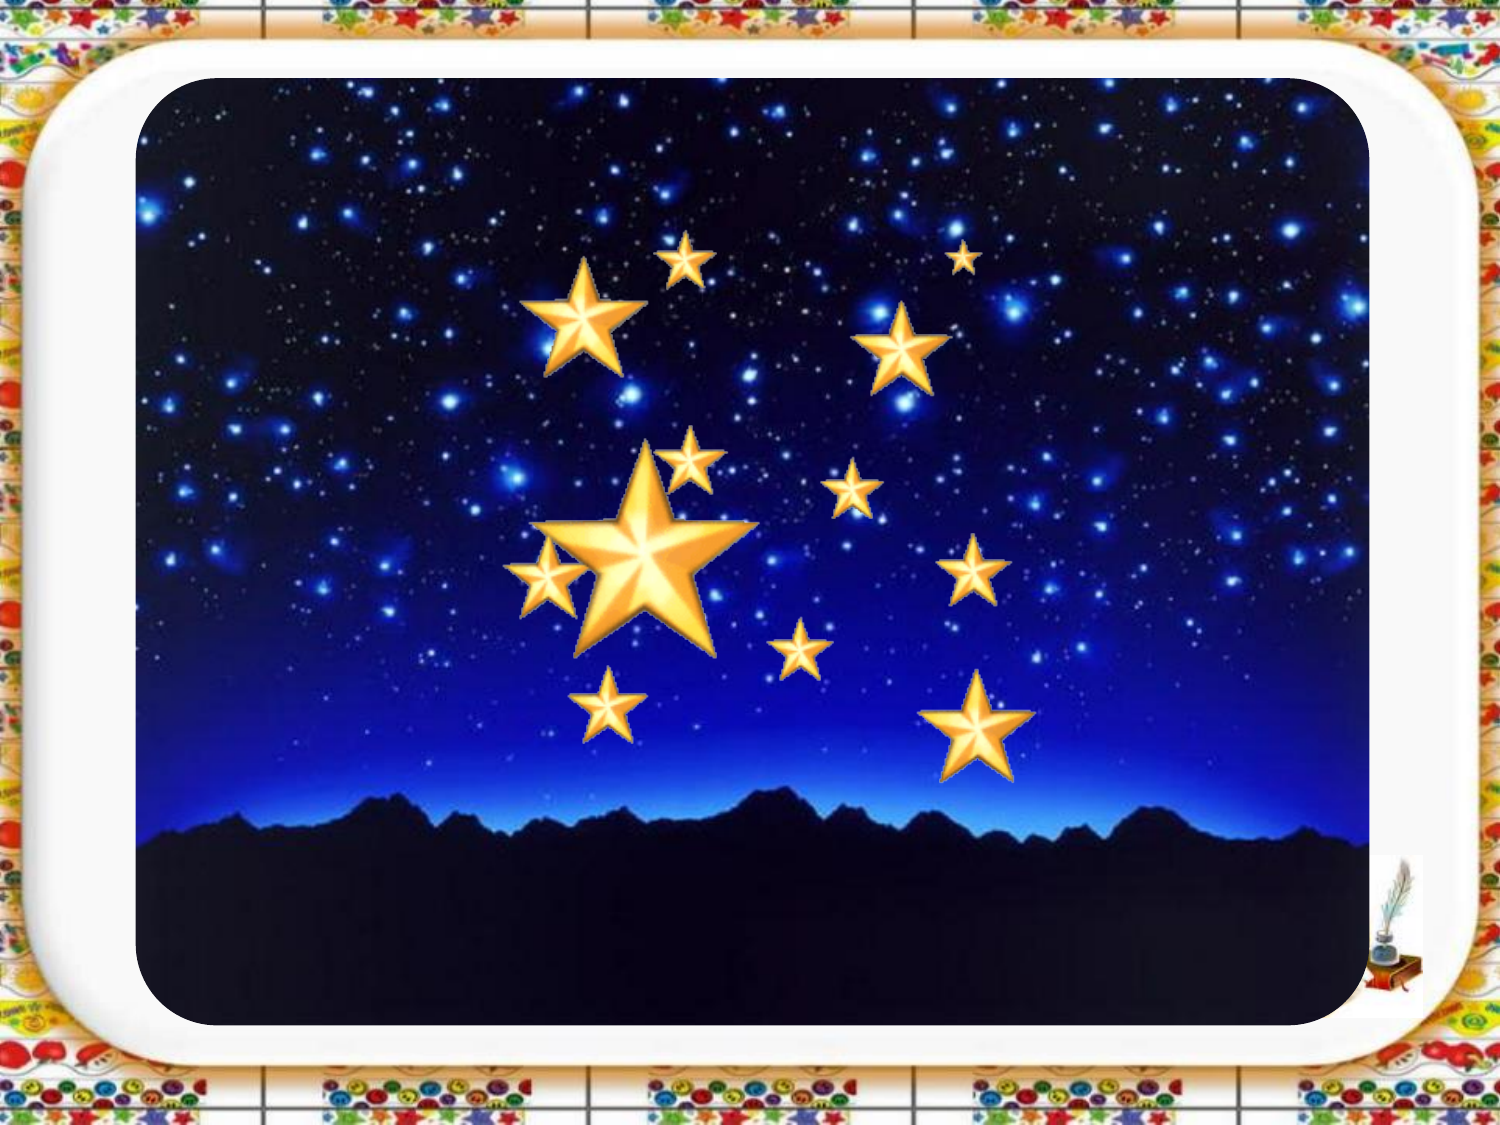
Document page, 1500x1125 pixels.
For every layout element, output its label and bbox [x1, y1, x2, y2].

picture [0, 0, 1500, 1125]
list [135, 77, 1370, 1026]
